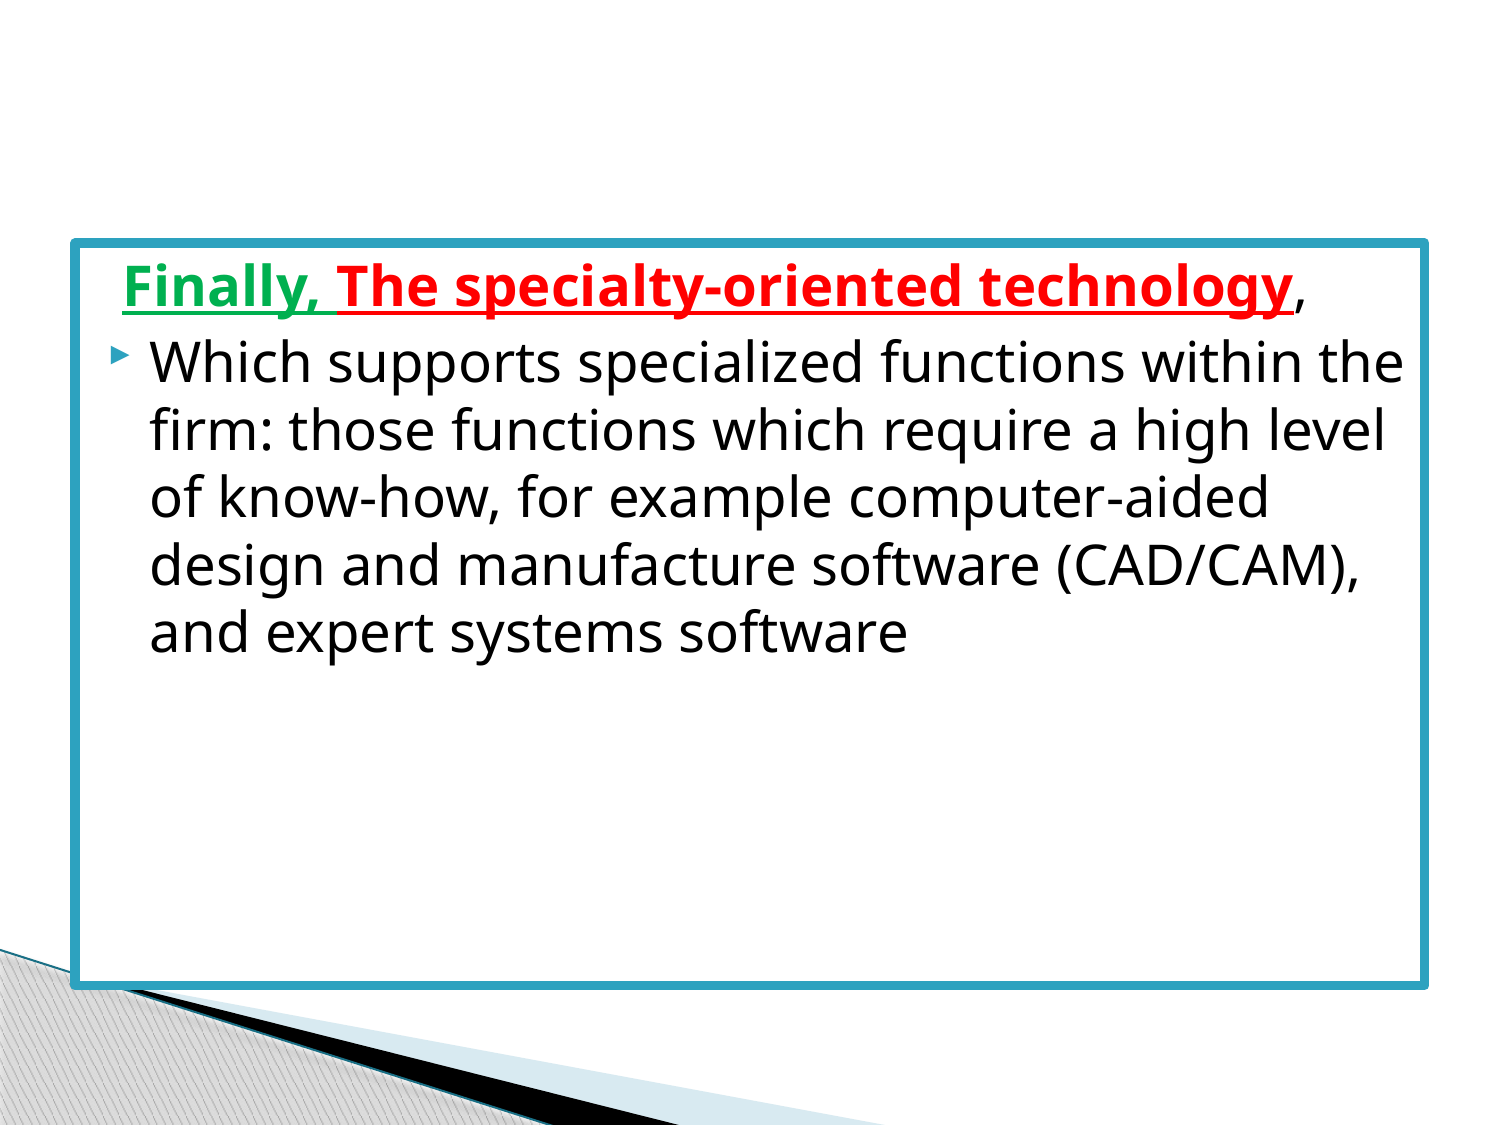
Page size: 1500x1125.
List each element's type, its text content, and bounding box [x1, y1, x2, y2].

list Finally, The specialty-oriented technology, Which supports specialized functions within the firm: those functions which require a high level of know-how, for example computer-aided design and manufacture software (CAD/CAM), and expert systems software [70, 238, 1429, 990]
